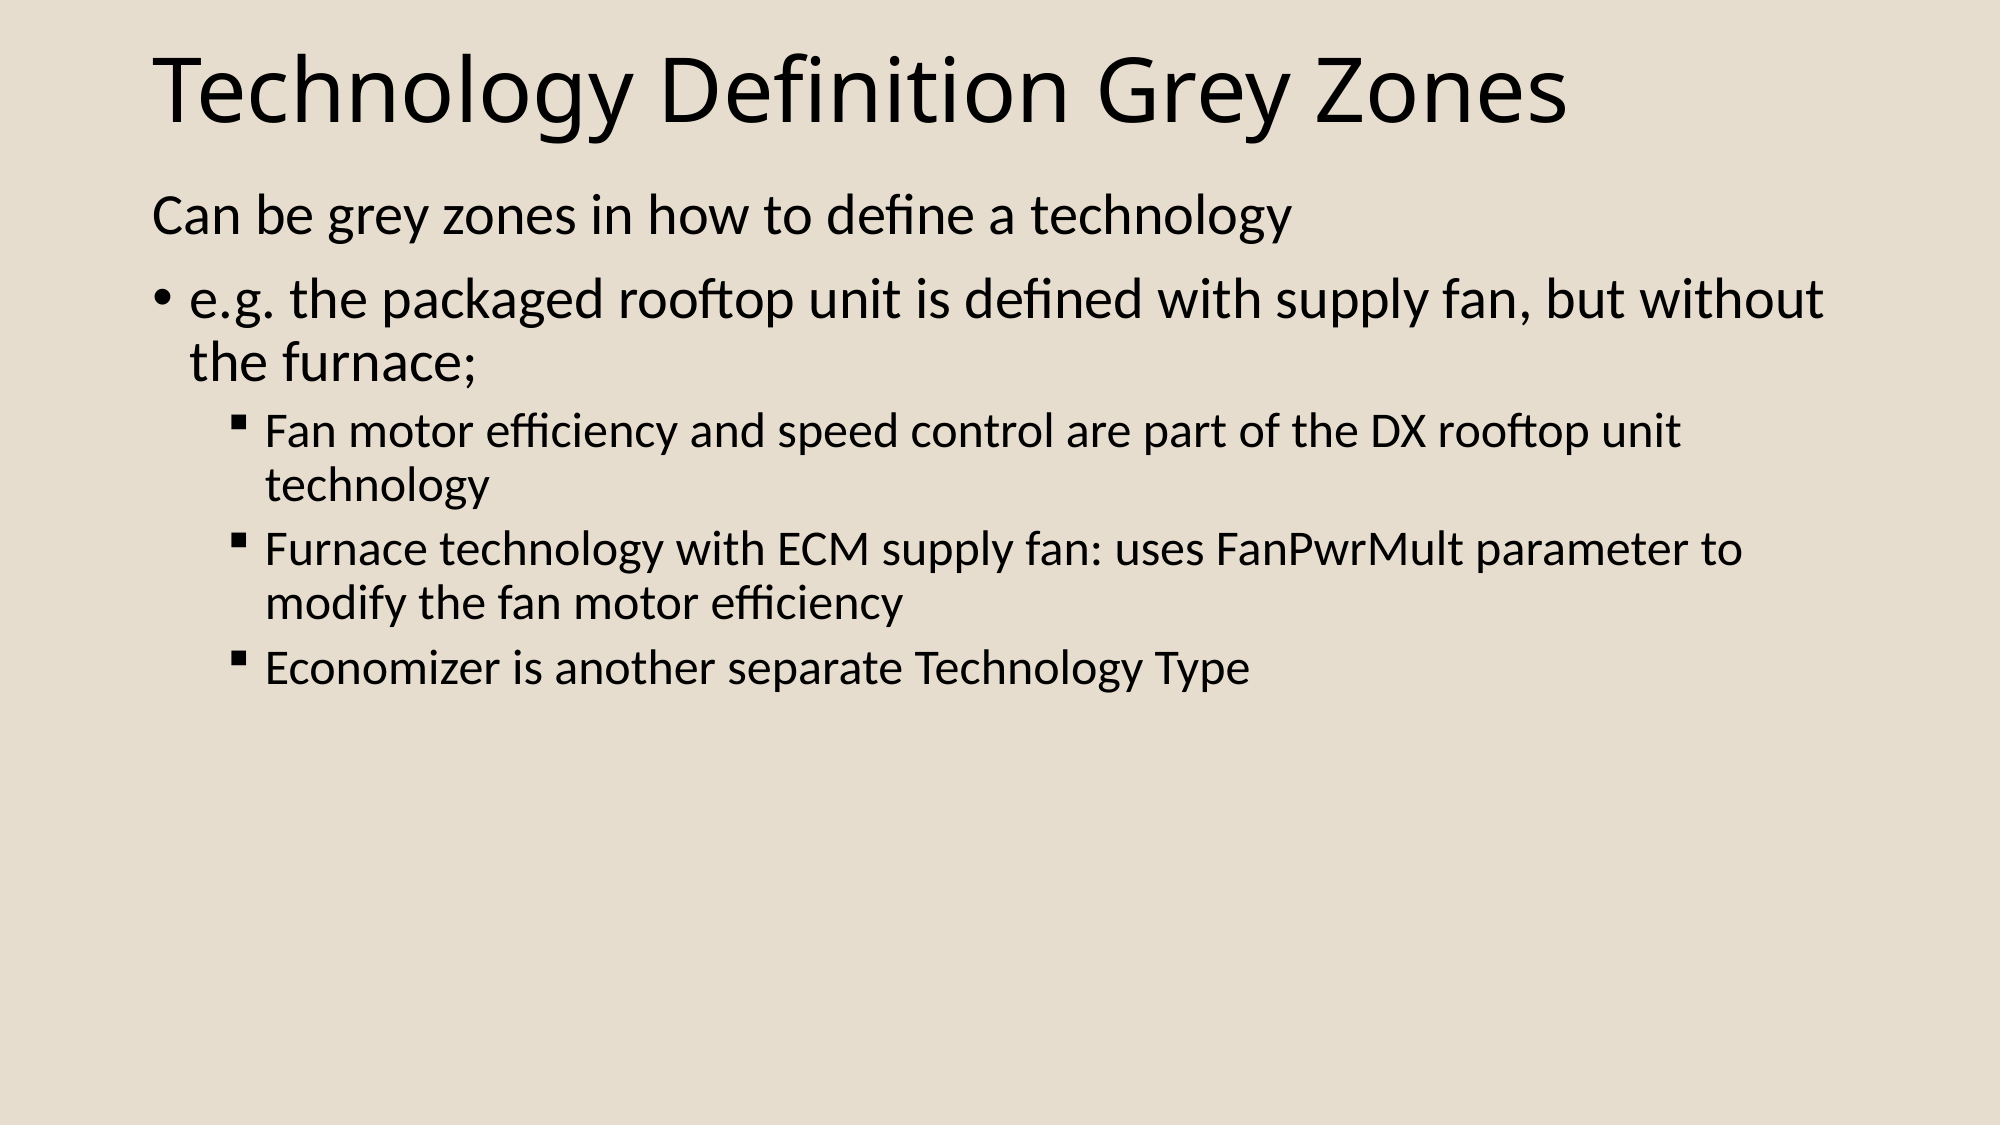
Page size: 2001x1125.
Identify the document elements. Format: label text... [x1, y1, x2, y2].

title Technology Definition Grey Zones [137, 37, 1863, 150]
list Can be grey zones in how to define a technology e.g. the packaged rooftop unit is defined with supply fan, but without the furnace; Fan motor efficiency and speed control are part of the DX rooftop unit technology Furnace technology with ECM supply fan: uses FanPwrMult parameter to modify the fan motor efficiency Economizer is another separate Technology Type [137, 177, 1863, 1085]
